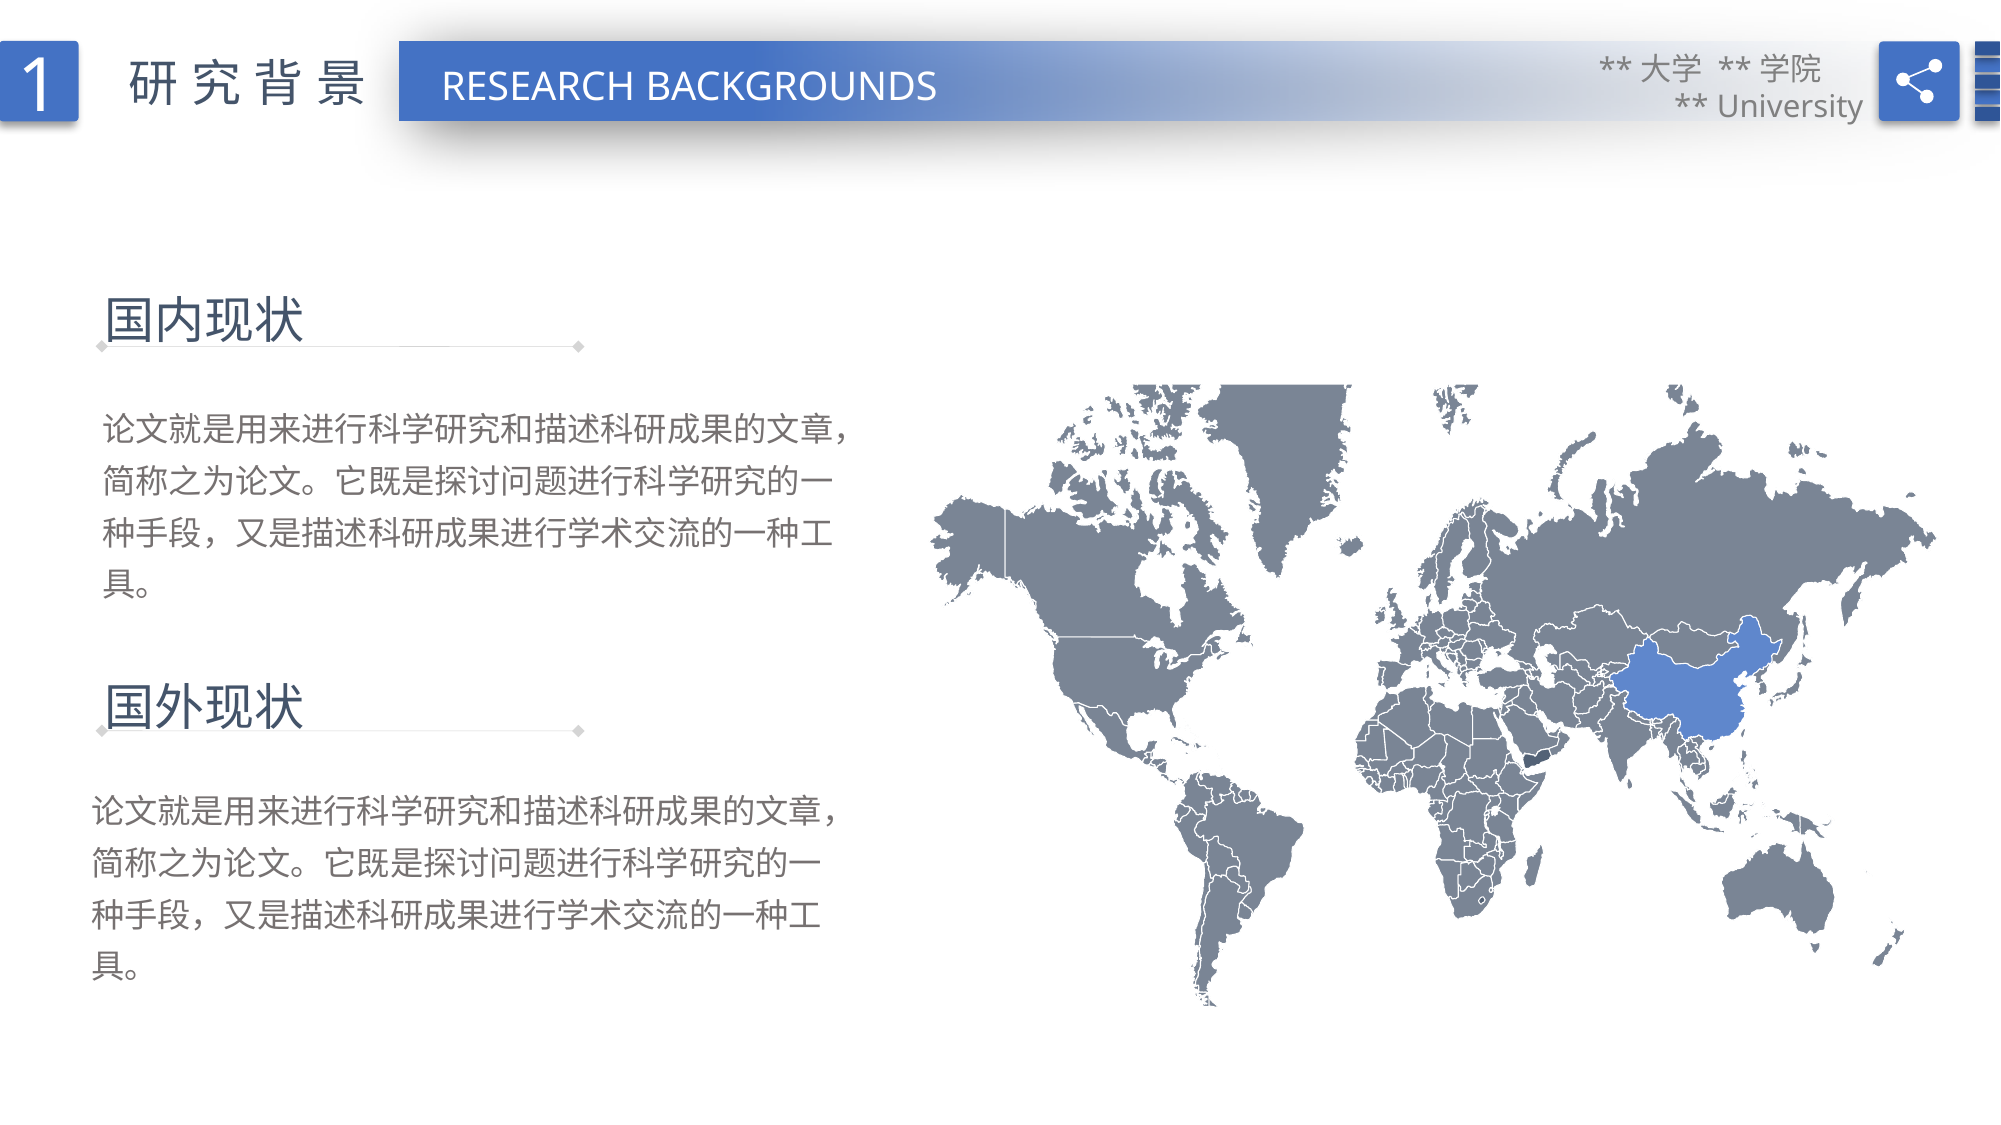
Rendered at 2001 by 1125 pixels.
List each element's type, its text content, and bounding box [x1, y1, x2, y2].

text_box 研究背景 [113, 43, 382, 119]
text_box RESEARCH BACKGROUNDS [425, 53, 953, 116]
text_box 1 [0, 39, 80, 123]
text_box 国外现状 [89, 649, 320, 730]
text_box 国内现状 [89, 263, 320, 348]
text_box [928, 384, 1939, 1008]
text_box 论文就是用来进行科学研究和描述科研成果的文章，简称之为论文。它既是探讨问题进行科学研究的一种手段，又是描述科研成果进行学术交流的一种工具。 [76, 730, 853, 994]
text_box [1522, 41, 2000, 136]
text_box [399, 40, 2000, 122]
text_box 论文就是用来进行科学研究和描述科研成果的文章，简称之为论文。它既是探讨问题进行科学研究的一种手段，又是描述科研成果进行学术交流的一种工具。 [87, 348, 864, 611]
